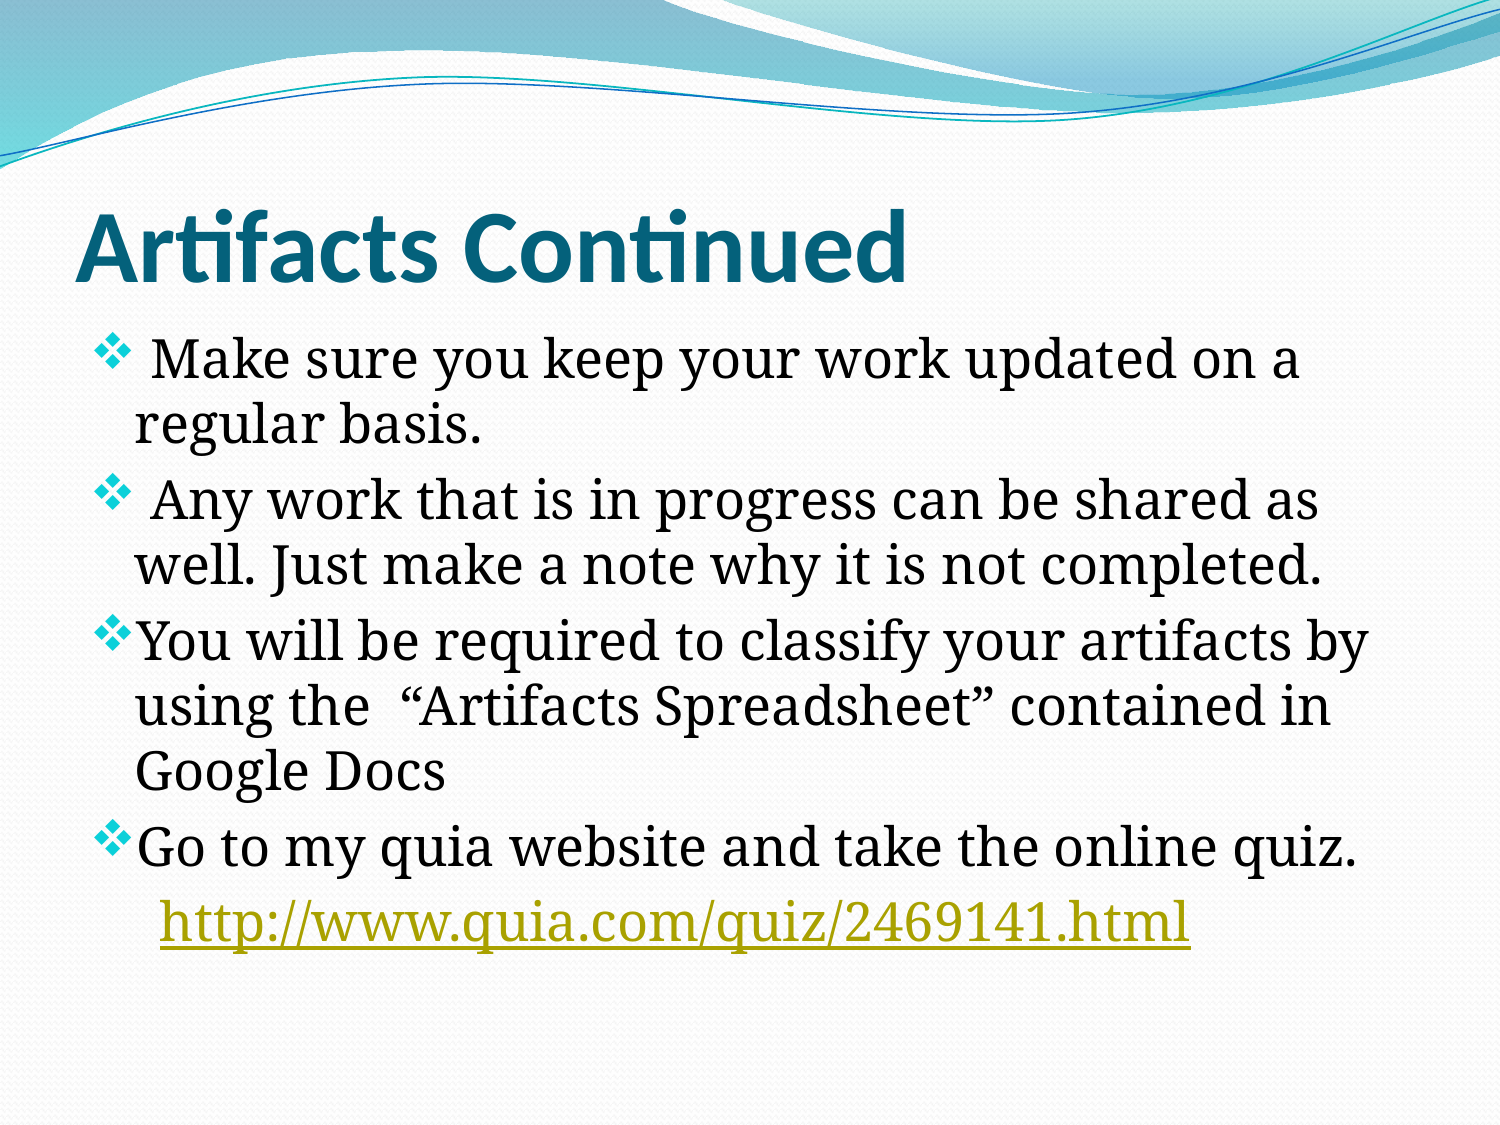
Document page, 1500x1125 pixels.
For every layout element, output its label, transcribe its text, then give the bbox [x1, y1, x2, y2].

list Make sure you keep your work updated on a regular basis. Any work that is in progress can be shared as well. Just make a note why it is not completed. You will be required to classify your artifacts by using the “Artifacts Spreadsheet” contained in Google Docs Go to my quia website and take the online quiz. http://www.quia.com/quiz/2469141.html [75, 317, 1425, 1038]
title Artifacts Continued [75, 115, 1425, 303]
